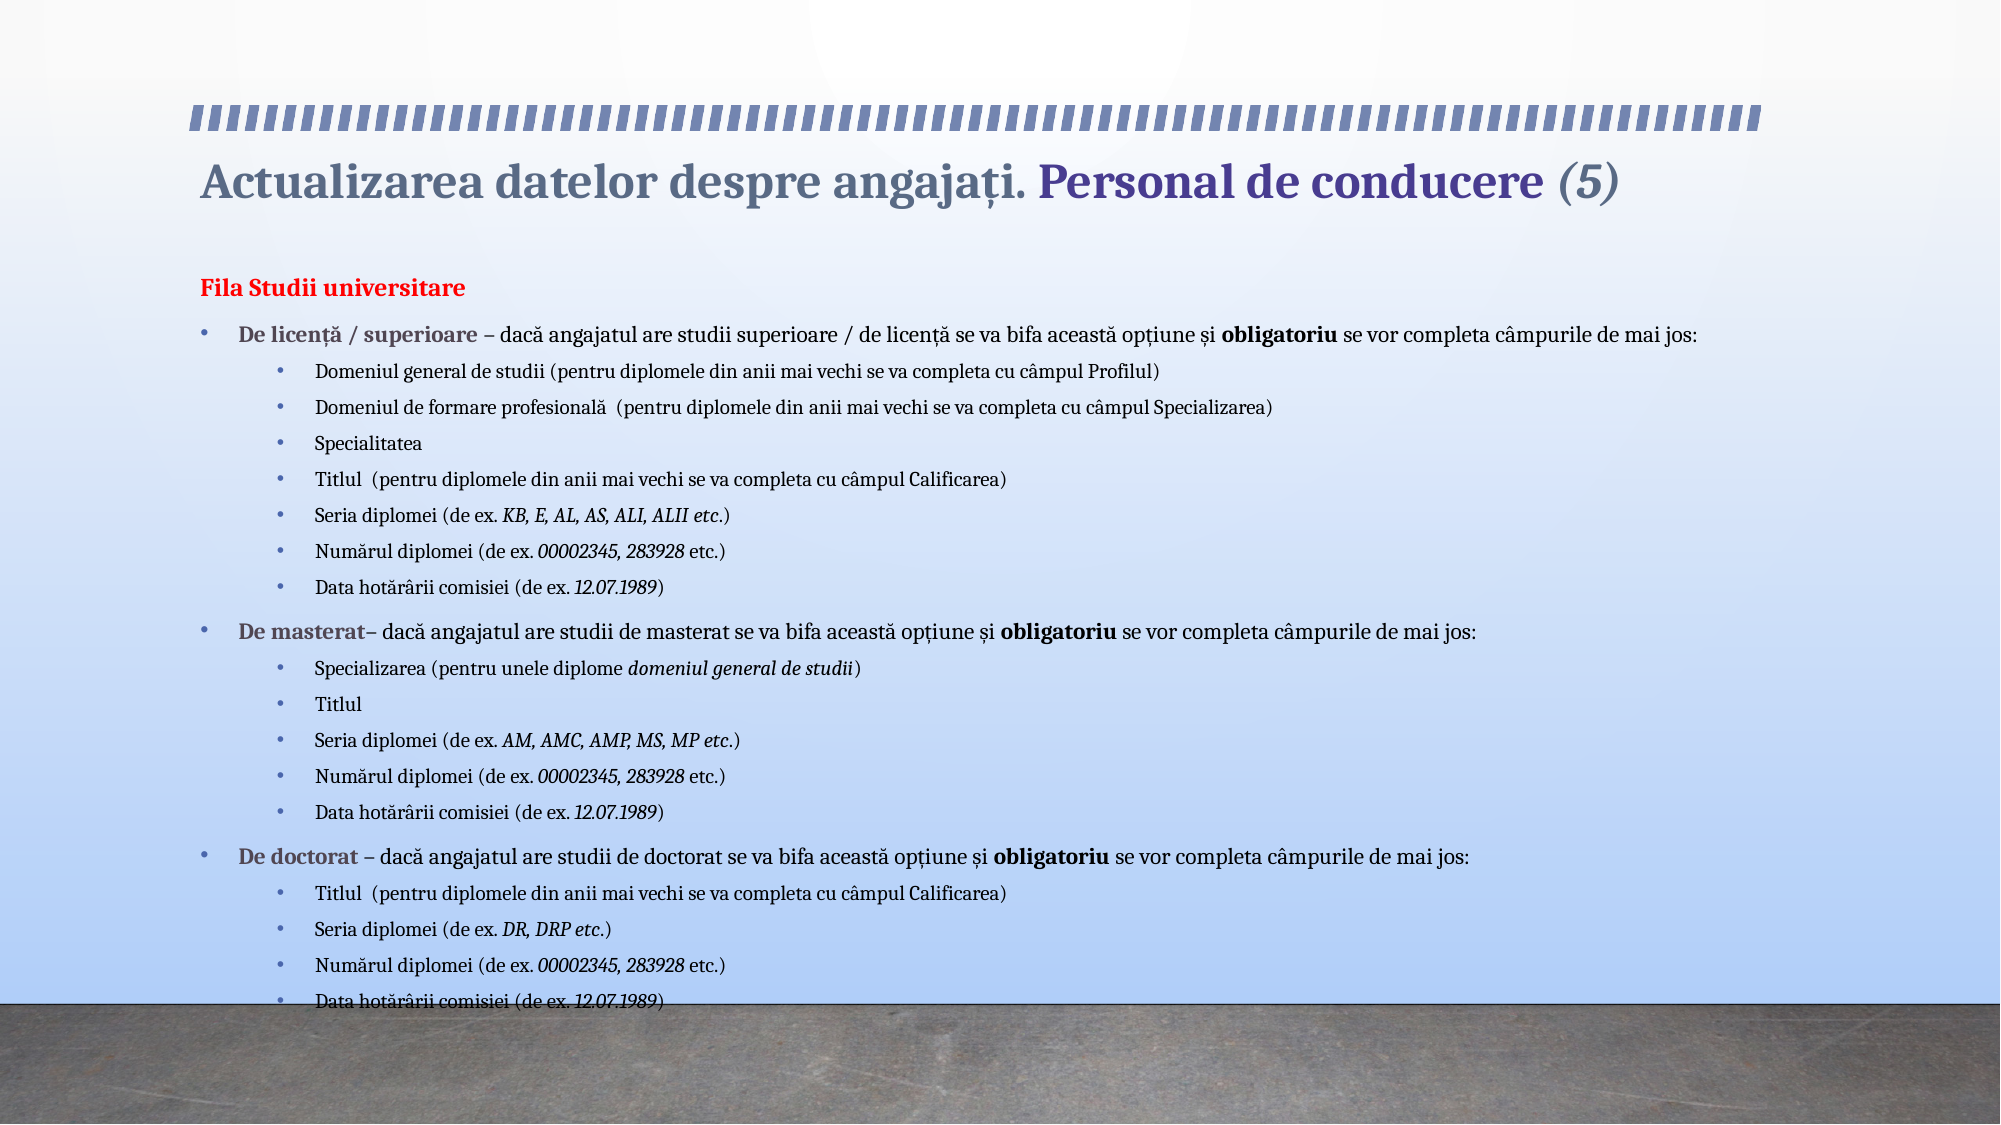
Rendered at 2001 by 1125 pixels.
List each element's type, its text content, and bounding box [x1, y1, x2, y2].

list Fila Studii universitare De licență / superioare – dacă angajatul are studii superioare / de licență se va bifa această opțiune și obligatoriu se vor completa câmpurile de mai jos: Domeniul general de studii (pentru diplomele din anii mai vechi se va completa cu câmpul Profilul) Domeniul de formare profesională (pentru diplomele din anii mai vechi se va completa cu câmpul Specializarea) Specialitatea Titlul (pentru diplomele din anii mai vechi se va completa cu câmpul Calificarea) Seria diplomei (de ex. KB, E, AL, AS, ALI, ALII etc.) Numărul diplomei (de ex. 00002345, 283928 etc.) Data hotărârii comisiei (de ex. 12.07.1989) De masterat– dacă angajatul are studii de masterat se va bifa această opțiune și obligatoriu se vor completa câmpurile de mai jos: Specializarea (pentru unele diplome domeniul general de studii) Titlul Seria diplomei (de ex. AM, AMC, AMP, MS, MP etc.) Numărul diplomei (de ex. 00002345, 283928 etc.) Data hotărârii comisiei (de ex. 12.07.1989) De doctorat – dacă angajatul are studii de doctorat se va bifa această opțiune și obligatoriu se vor completa câmpurile de mai jos: Titlul (pentru diplomele din anii mai vechi se va completa cu câmpul Calificarea) Seria diplomei (de ex. DR, DRP etc.) Numărul diplomei (de ex. 00002345, 283928 etc.) Data hotărârii comisiei (de ex. 12.07.1989) [185, 257, 1839, 1031]
title Actualizarea datelor despre angajați. Personal de conducere (5) [185, 148, 1815, 257]
picture [0, 1004, 2000, 1124]
